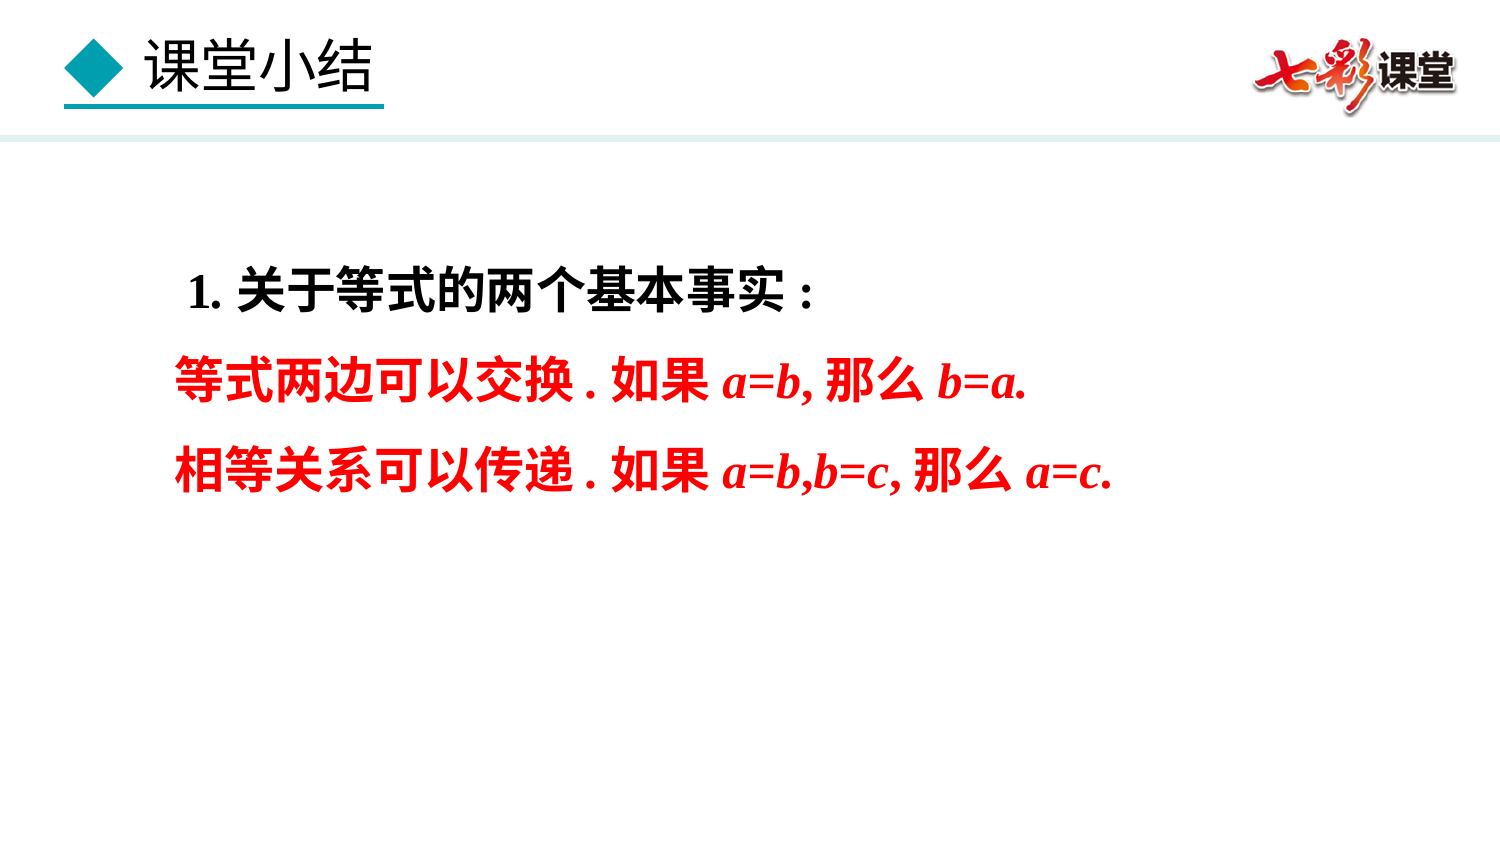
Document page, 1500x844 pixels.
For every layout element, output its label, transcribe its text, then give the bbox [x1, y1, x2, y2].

text_box 1.关于等式的两个基本事实: 等式两边可以交换.如果a=b,那么b=a. 相等关系可以传递.如果a=b,b=c,那么a=c. [159, 220, 1176, 506]
picture [1249, 32, 1461, 118]
